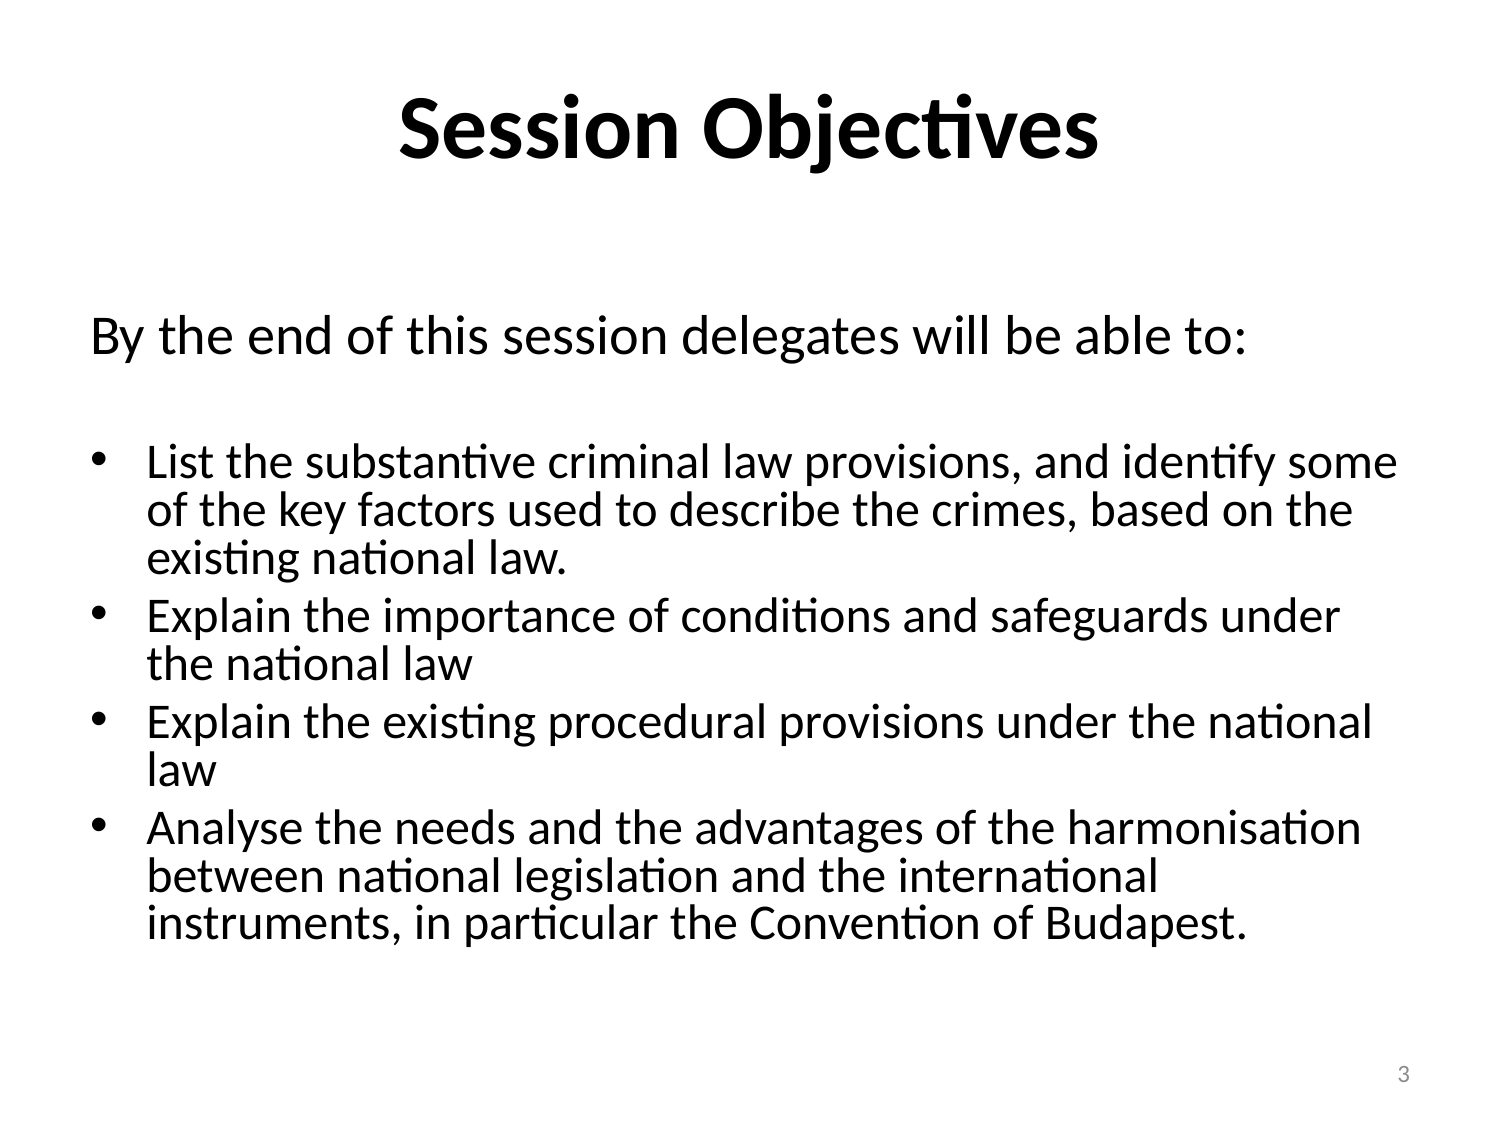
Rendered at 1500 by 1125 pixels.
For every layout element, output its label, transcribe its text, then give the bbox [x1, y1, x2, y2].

slide_number 3 [1074, 1042, 1425, 1103]
title Session Objectives [75, 45, 1425, 199]
list By the end of this session delegates will be able to: List the substantive criminal law provisions, and identify some of the key factors used to describe the crimes, based on the existing national law. Explain the importance of conditions and safeguards under the national law Explain the existing procedural provisions under the national law Analyse the needs and the advantages of the harmonisation between national legislation and the international instruments, in particular the Convention of Budapest. [75, 224, 1425, 1035]
